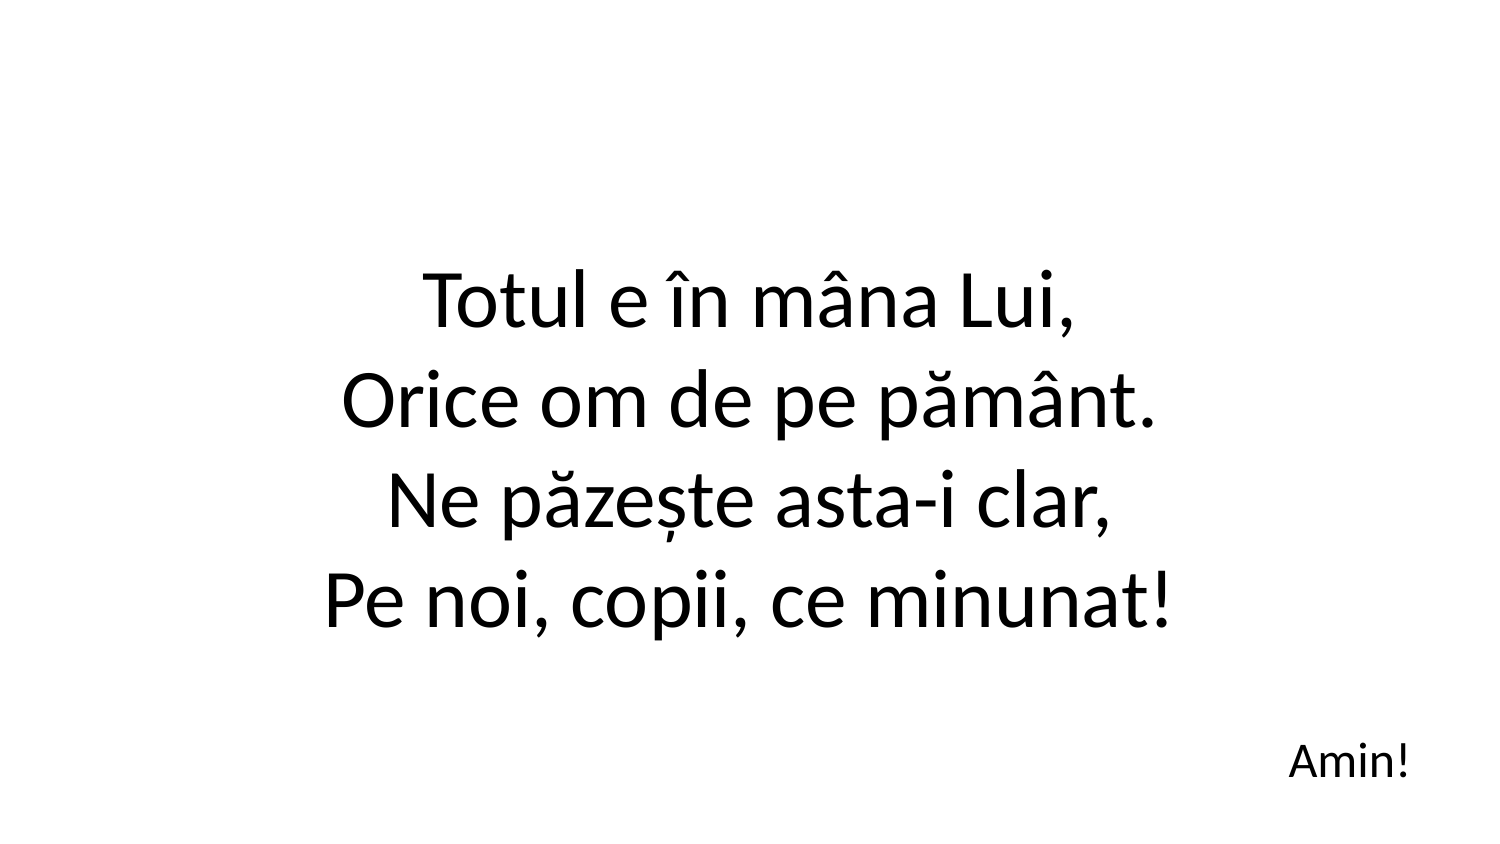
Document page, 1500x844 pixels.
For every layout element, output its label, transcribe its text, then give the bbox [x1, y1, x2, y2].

text_box Amin! [1273, 674, 1427, 795]
text_box Totul e în mâna Lui, Orice om de pe pământ. Ne păzește asta-i clar, Pe noi, copii, ce minunat! [308, 192, 1192, 652]
